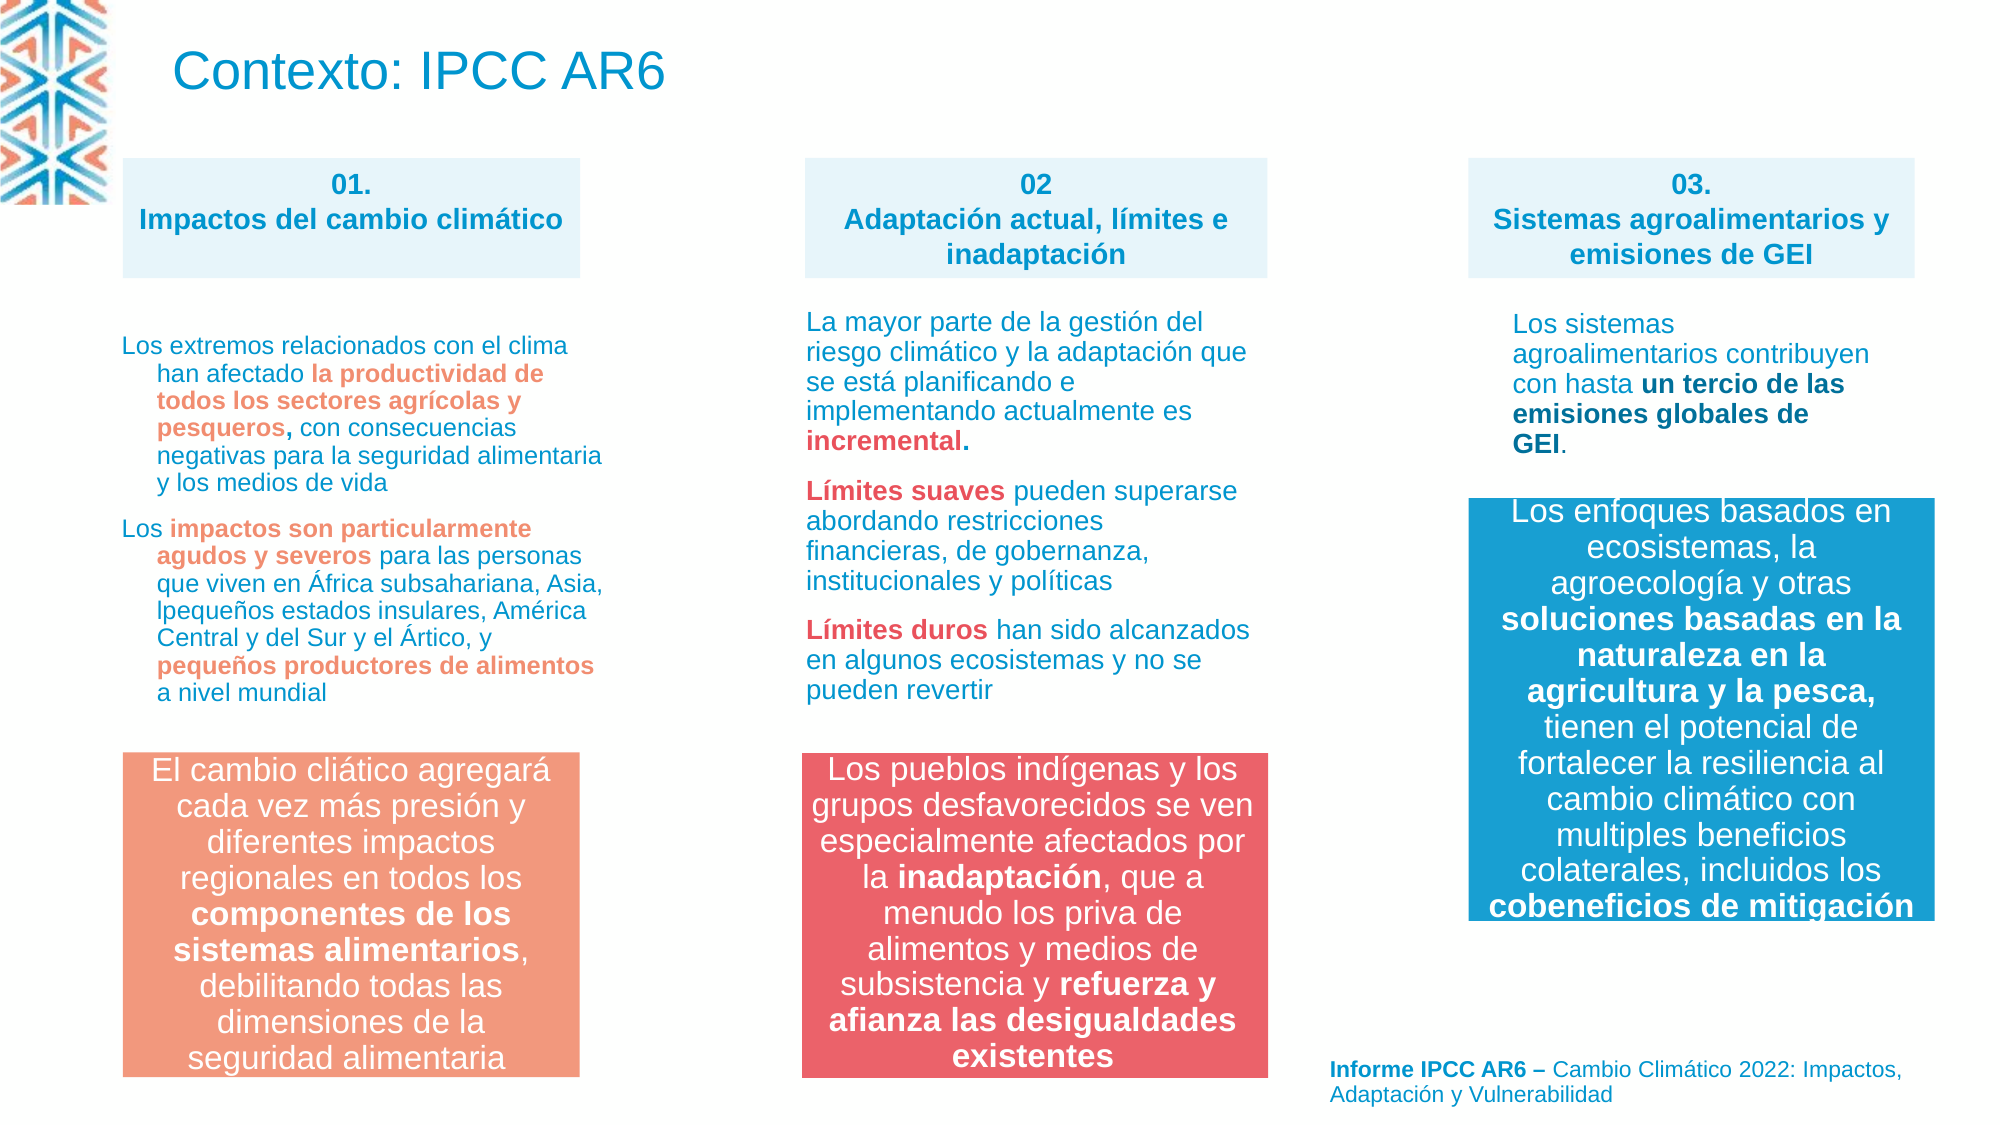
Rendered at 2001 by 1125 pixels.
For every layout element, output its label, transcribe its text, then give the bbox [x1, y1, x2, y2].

text_box La mayor parte de la gestión del riesgo climático y la adaptación que se está planificando e implementando actualmente es incremental. Límites suaves pueden superarse abordando restricciones financieras, de gobernanza, institucionales y políticas Límites duros han sido alcanzados en algunos ecosistemas y no se pueden revertir [791, 299, 1268, 722]
title Contexto: IPCC AR6 [157, 11, 1149, 109]
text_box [157, 505, 620, 1125]
list 01. Impactos del cambio climático [122, 157, 581, 279]
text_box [791, 753, 1276, 1079]
text_box Informe IPCC AR6 – Cambio Climático 2022: Impactos, Adaptación y Vulnerabilidad [1314, 992, 1983, 1115]
text_box Los extremos relacionados con el clima han afectado la productividad de todos los sectores agrícolas y pesqueros, con consecuencias negativas para la seguridad alimentaria y los medios de vida Los impactos son particularmente agudos y severos para las personas que viven en África subsahariana, Asia, lpequeños estados insulares, América Central y del Sur y el Ártico, y pequeños productores de alimentos a nivel mundial [106, 324, 621, 722]
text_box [122, 705, 581, 1114]
picture [1, 0, 115, 204]
text_box 02 Adaptación actual, límites e inadaptación [805, 157, 1268, 279]
text_box 03. Sistemas agroalimentarios y emisiones de GEI [1468, 157, 1915, 279]
text_box Los sistemas agroalimentarios contribuyen con hasta un tercio de las emisiones globales de GEI. [1497, 302, 1887, 468]
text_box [1468, 498, 1935, 922]
